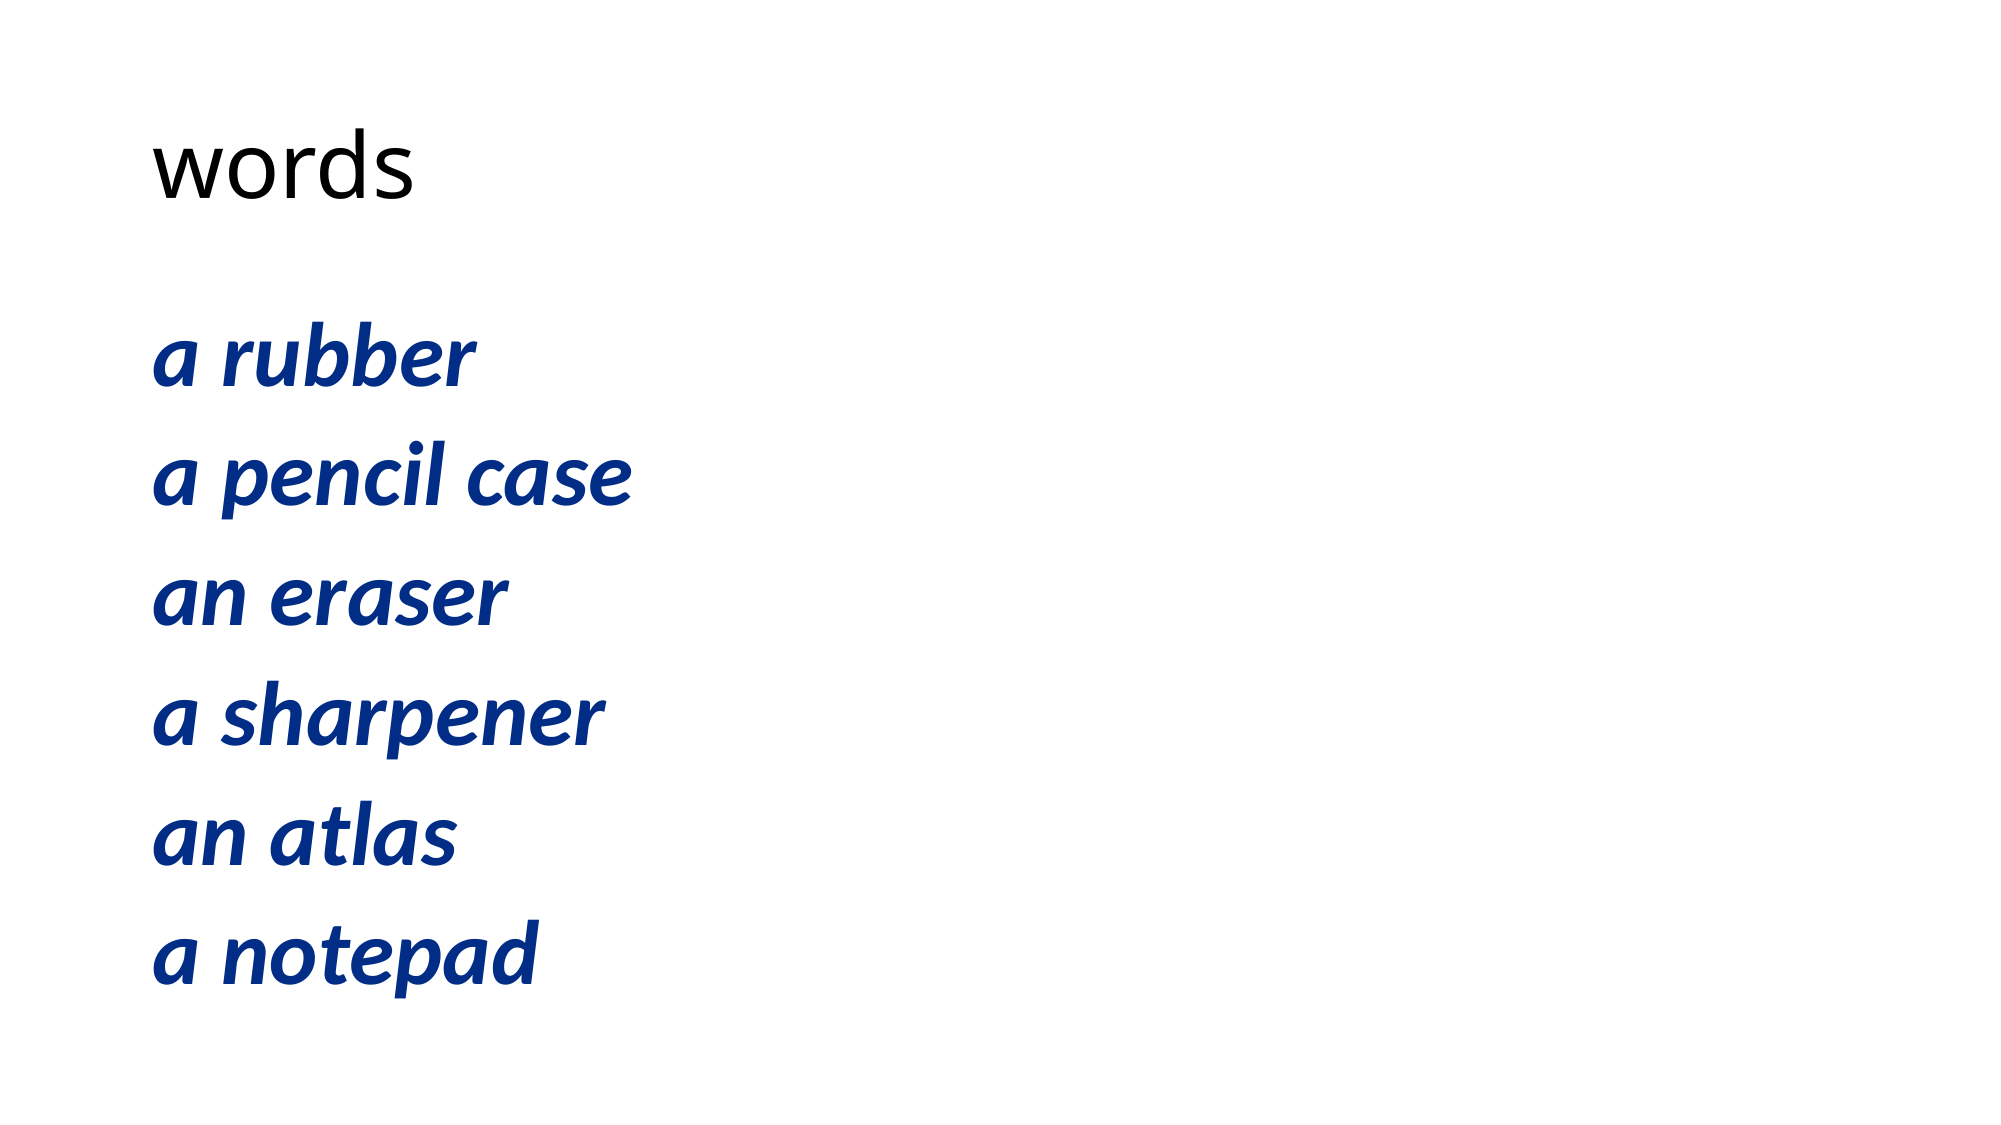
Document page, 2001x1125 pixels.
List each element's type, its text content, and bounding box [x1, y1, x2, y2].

list a rubber a pencil case an eraser a sharpener an atlas a notepad [137, 299, 1863, 1014]
title words [137, 59, 1863, 278]
